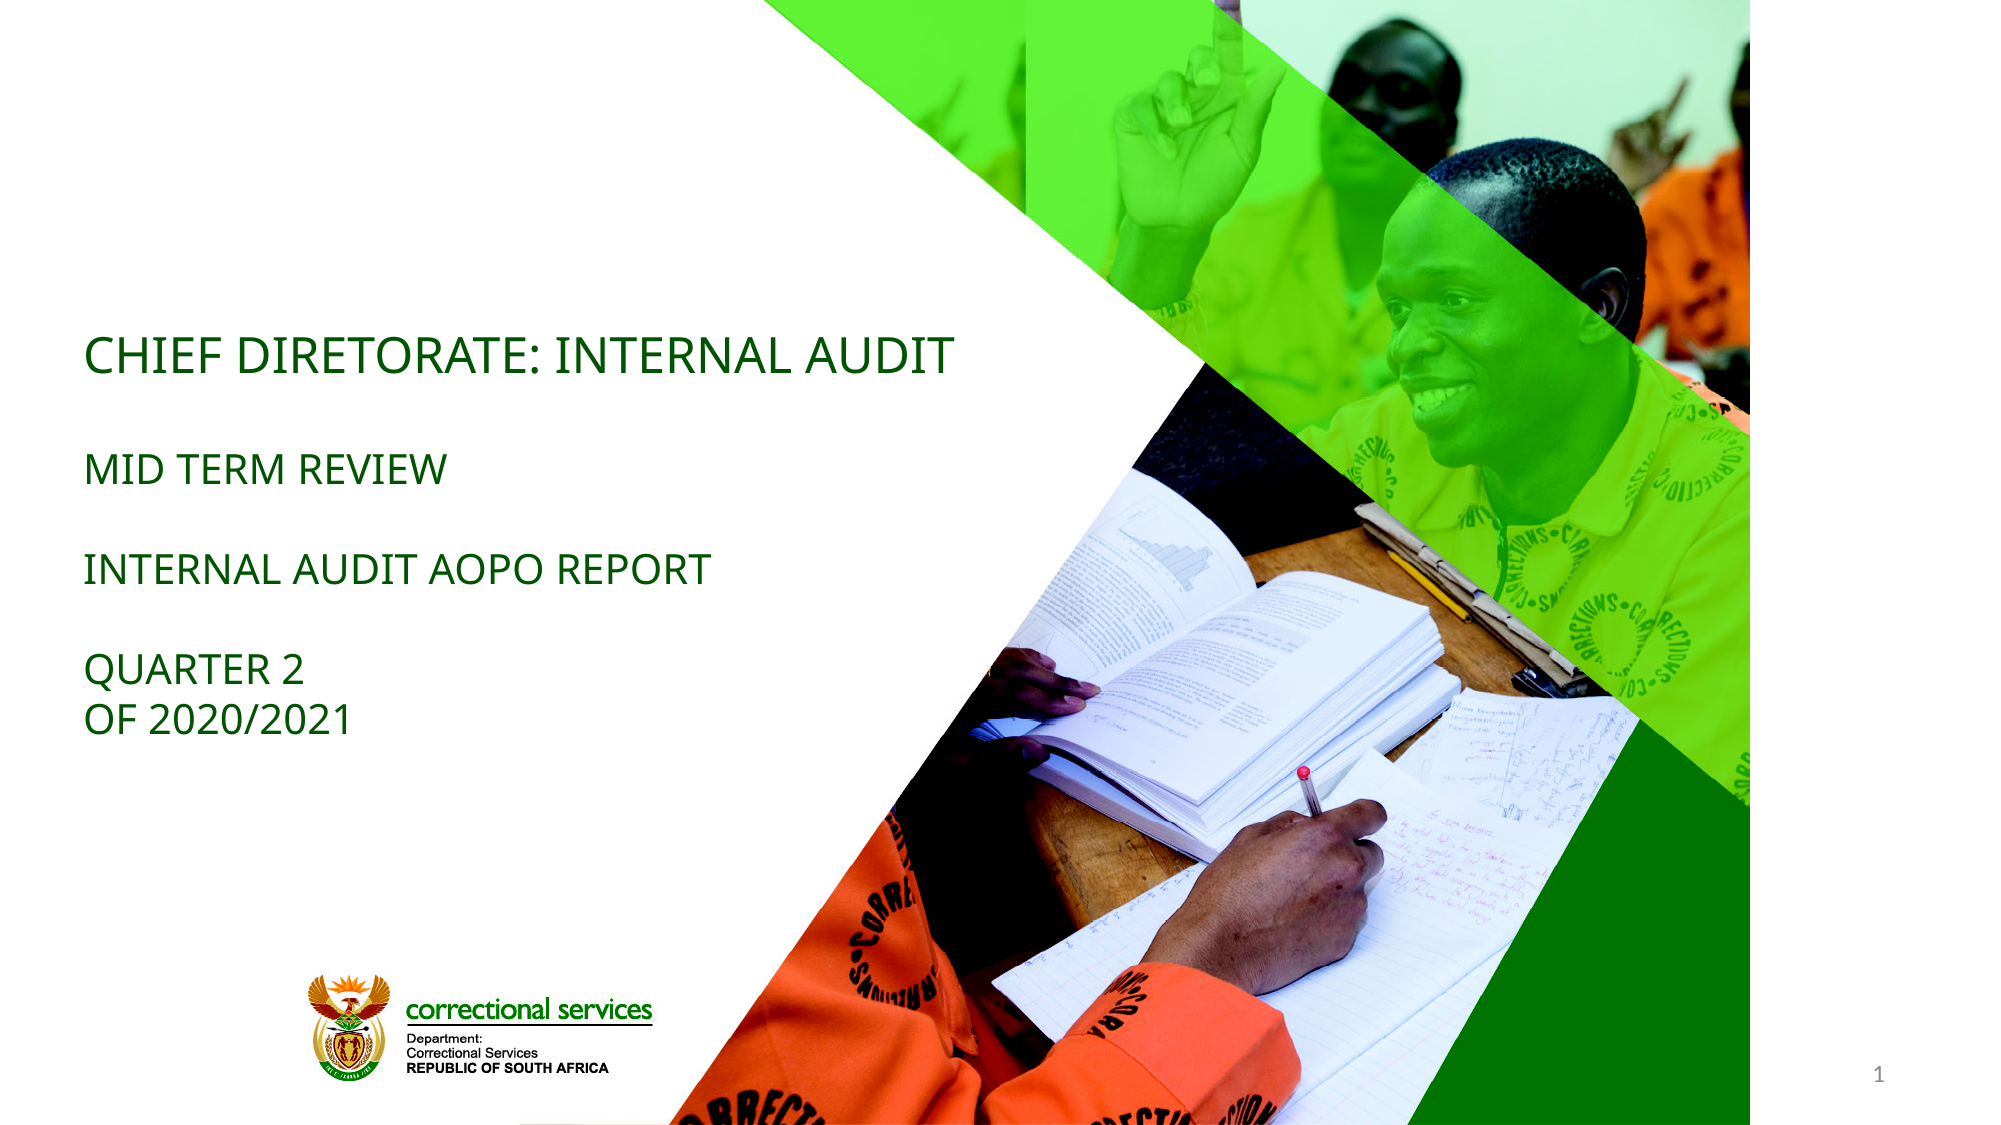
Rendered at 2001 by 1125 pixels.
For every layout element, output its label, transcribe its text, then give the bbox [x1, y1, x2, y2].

text_box CHIEF DIRETORATE: INTERNAL AUDIT MID TERM REVIEW INTERNAL AUDIT AOPO REPORT QUARTER 2 OF 2020/2021 [68, 270, 244, 801]
slide_number 1 [1753, 1042, 1900, 1103]
picture [249, 0, 1751, 1125]
